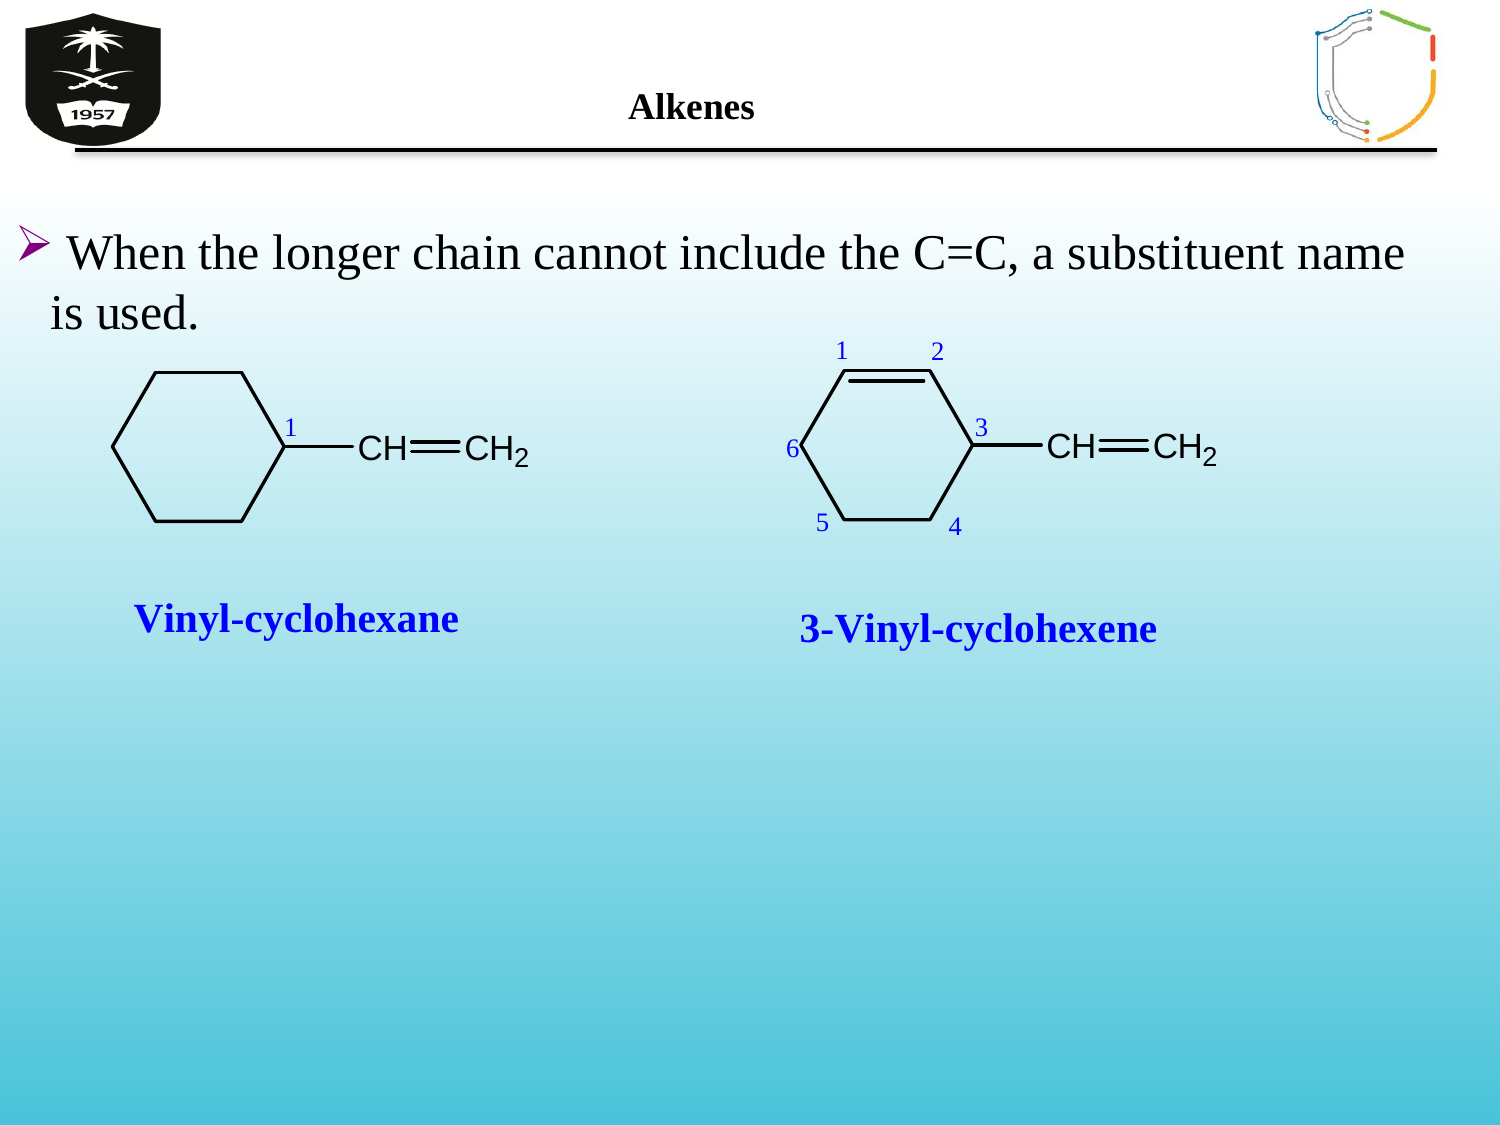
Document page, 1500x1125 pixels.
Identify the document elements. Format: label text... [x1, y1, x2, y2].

picture [24, 12, 163, 151]
text_box When the longer chain cannot include the C=C, a substituent name is used. [0, 212, 1450, 348]
picture [1287, 0, 1463, 165]
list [106, 339, 1219, 653]
text_box Alkenes [613, 74, 771, 135]
